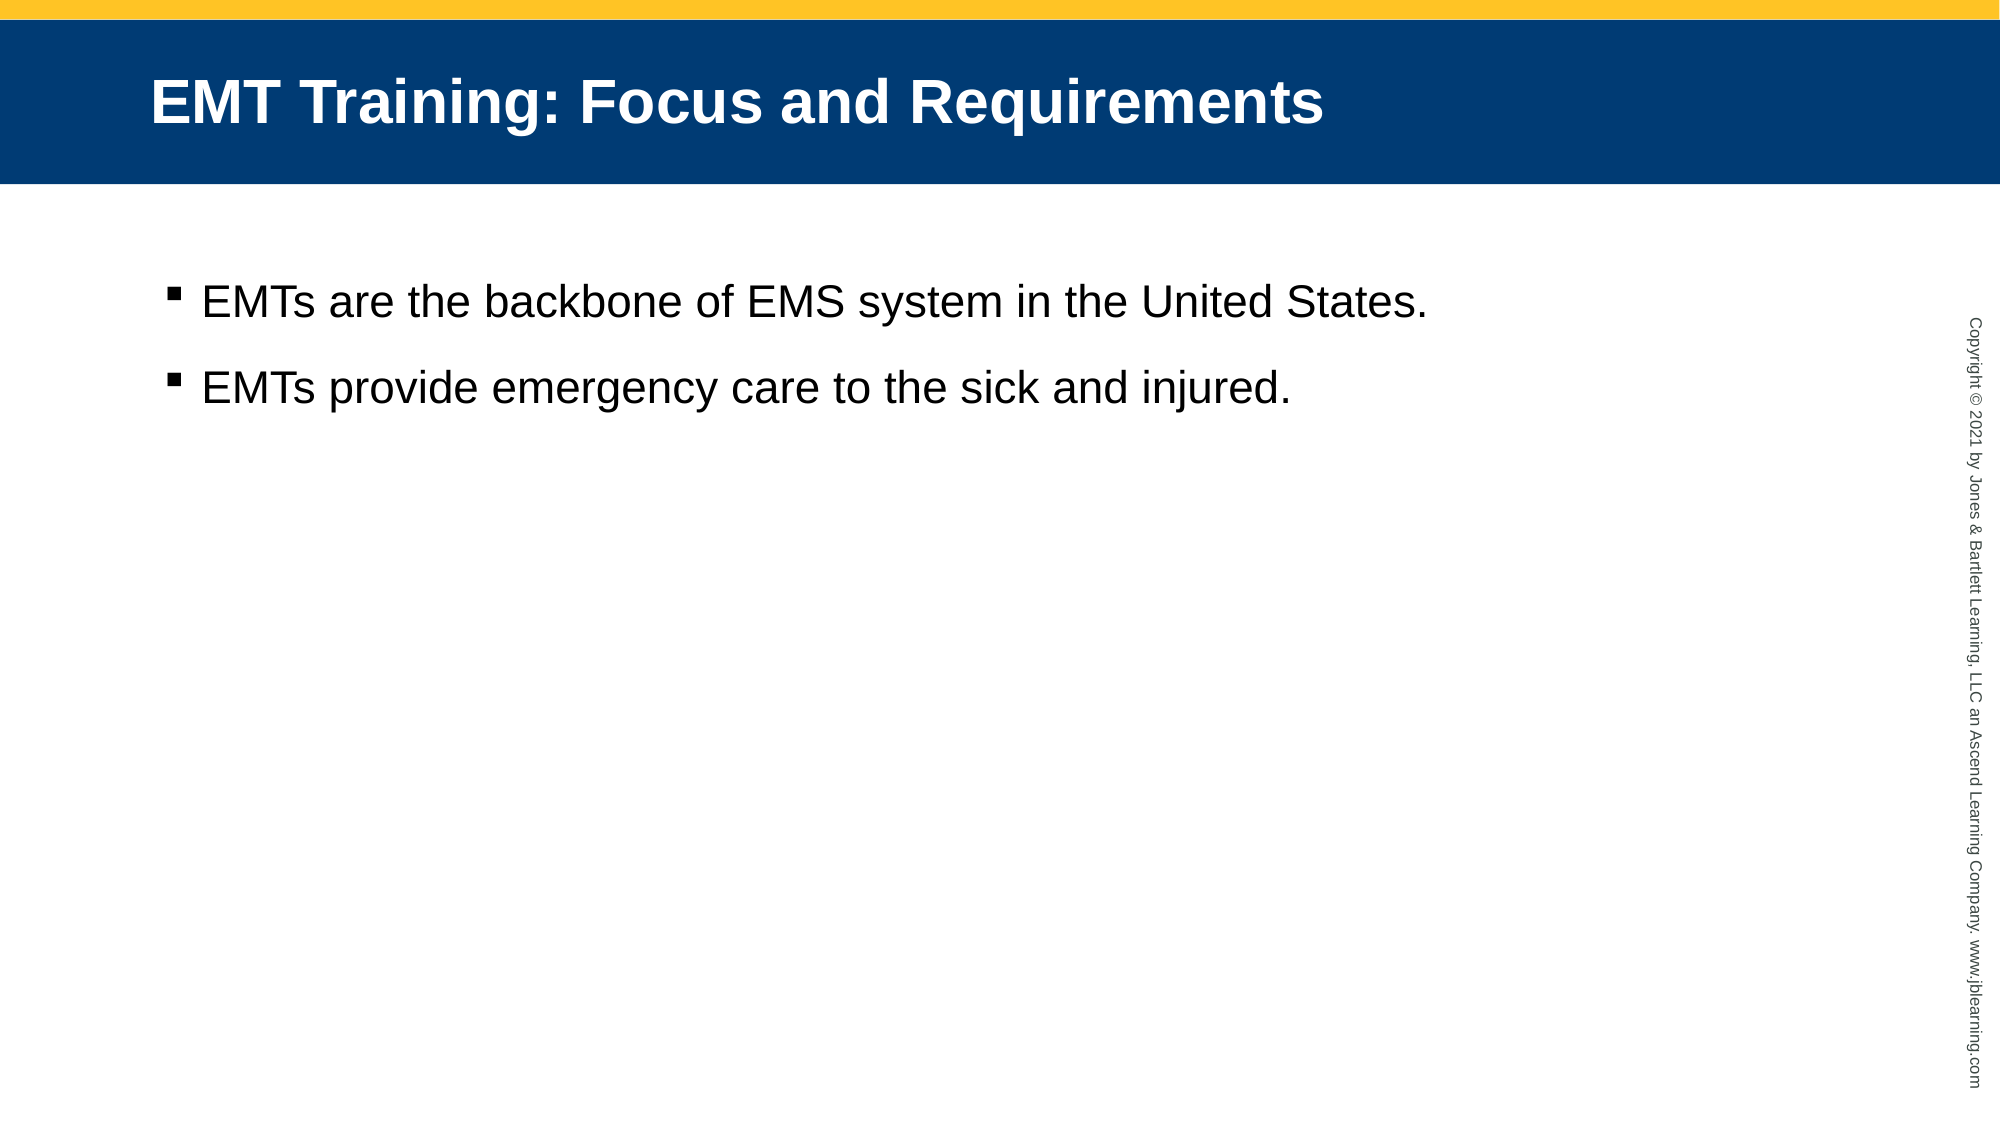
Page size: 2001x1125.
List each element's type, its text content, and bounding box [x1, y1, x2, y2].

list EMTs are the backbone of EMS system in the United States. EMTs provide emergency care to the sick and injured. [148, 241, 1861, 896]
title EMT Training: Focus and Requirements [0, 19, 2000, 185]
